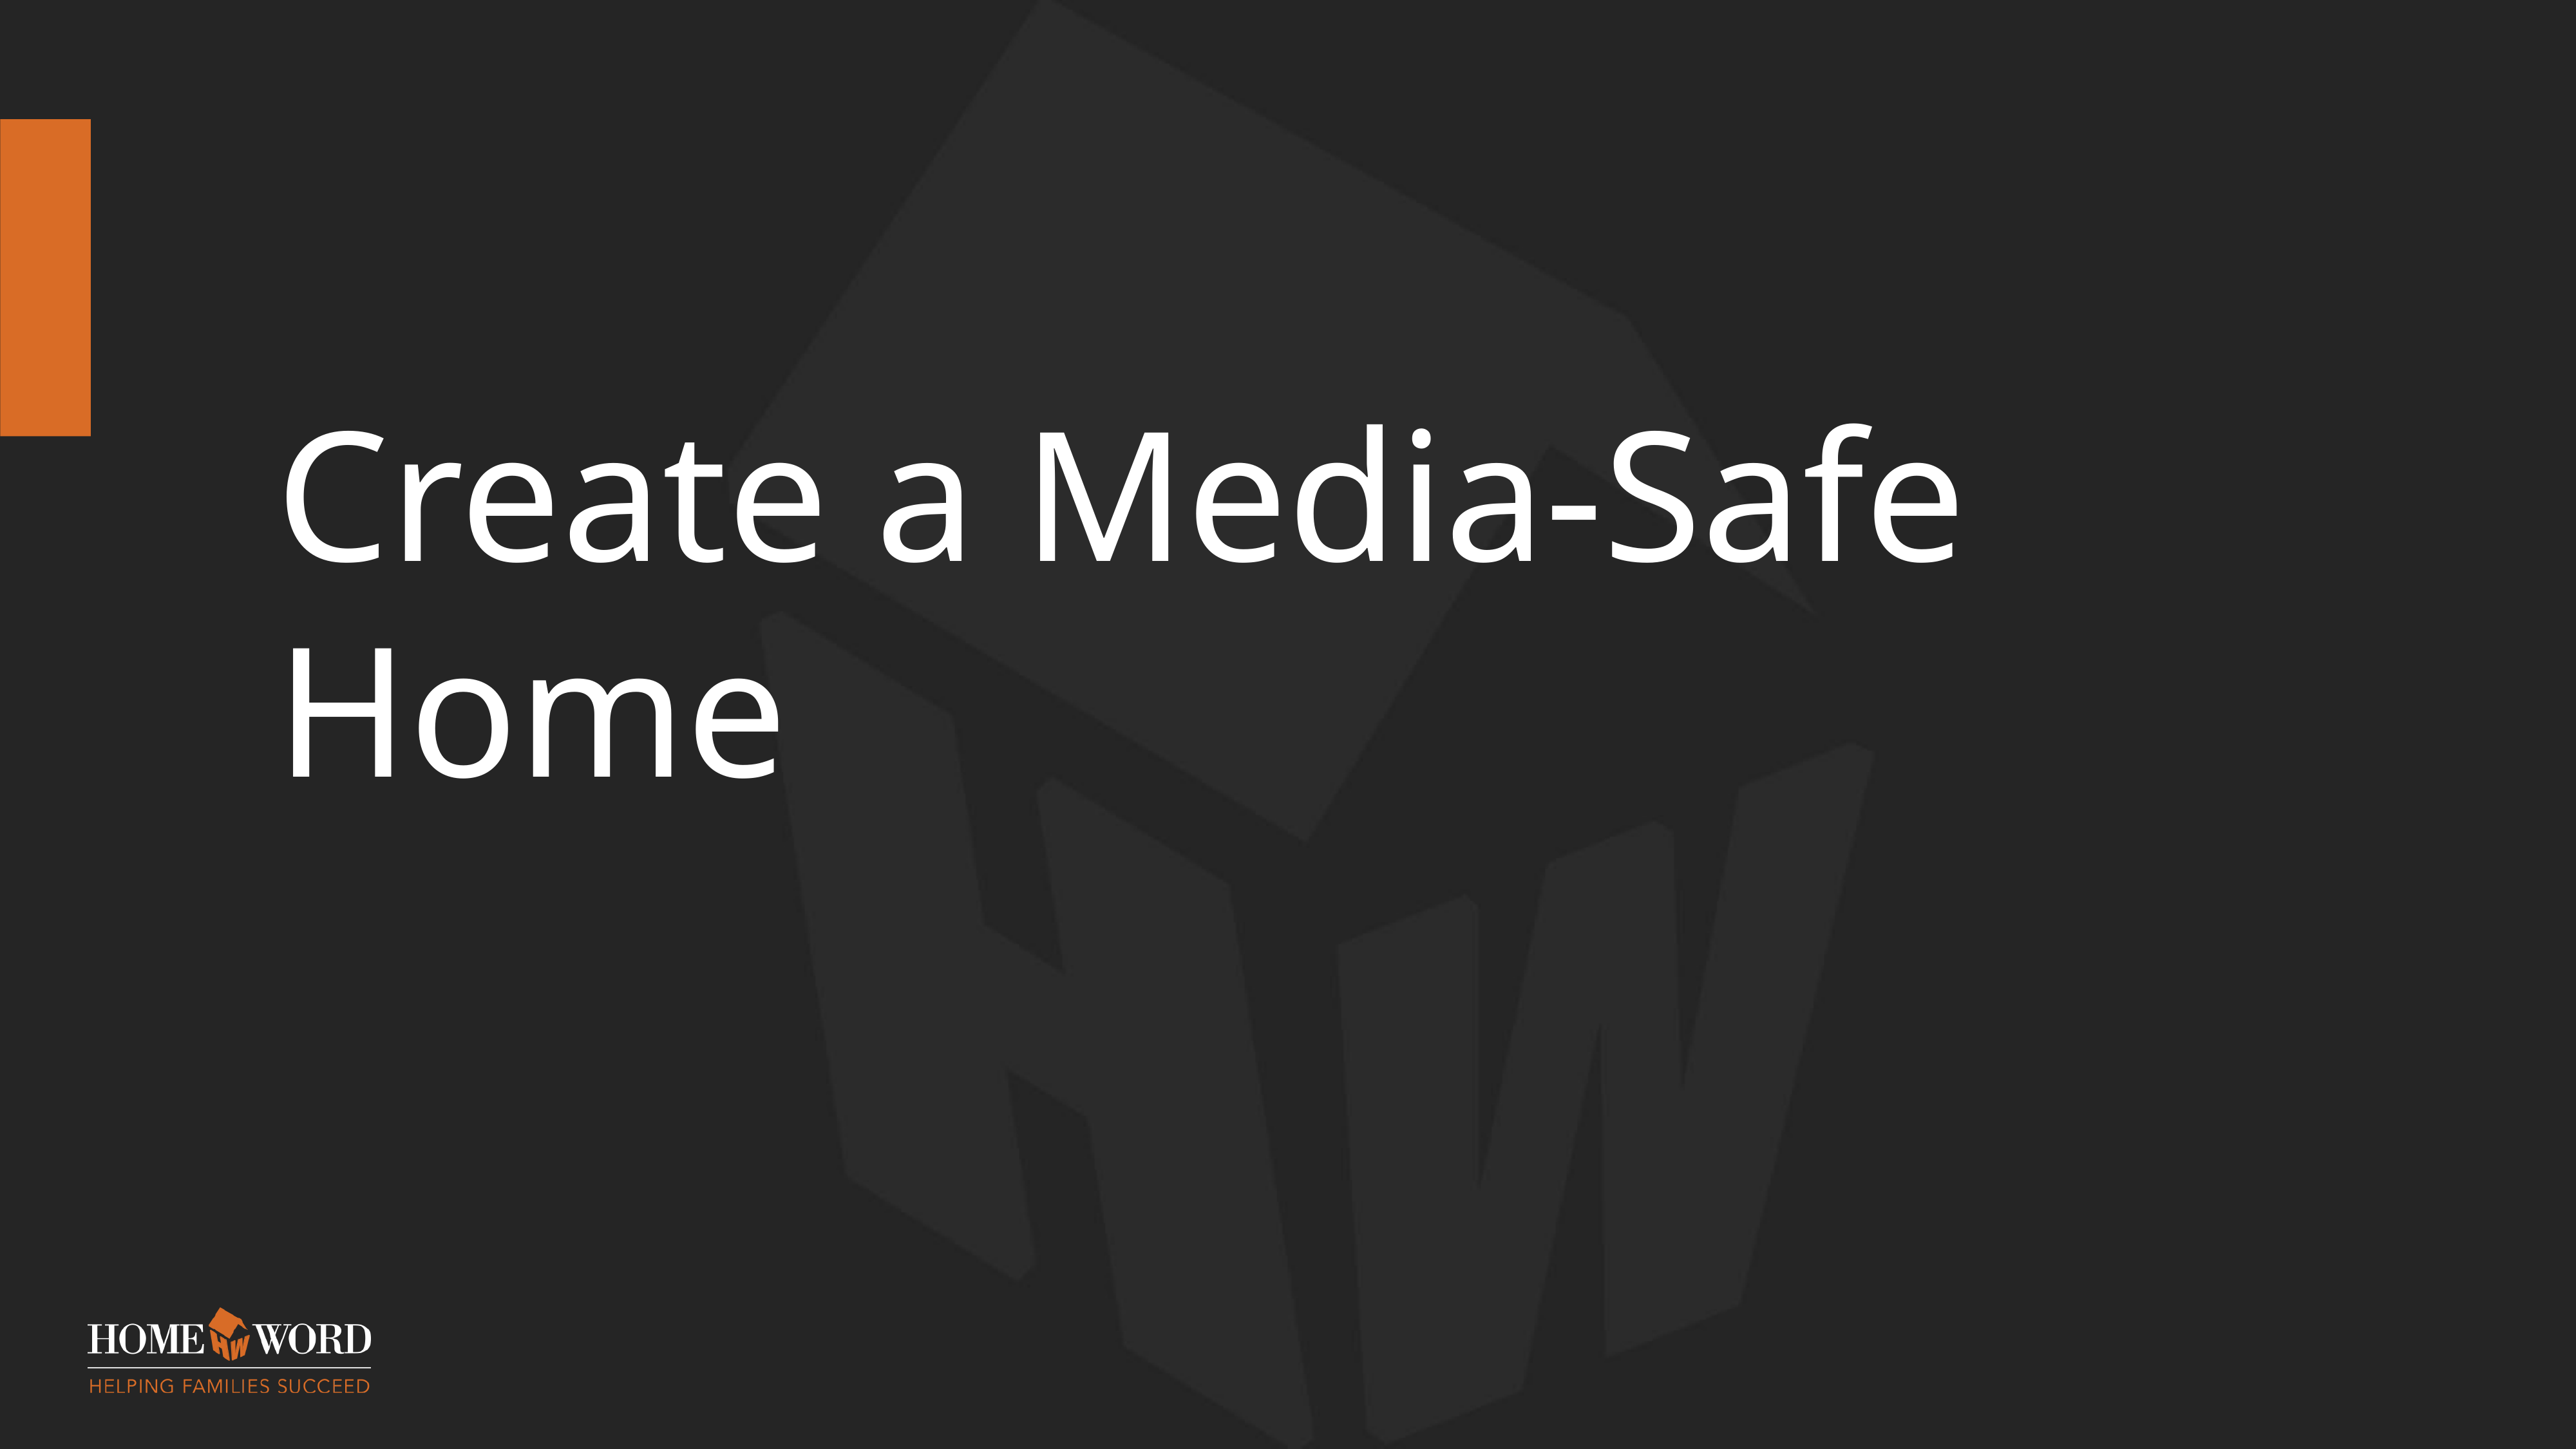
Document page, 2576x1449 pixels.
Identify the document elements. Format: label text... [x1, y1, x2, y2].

title Create a Media-Safe Home [270, 375, 2257, 1074]
picture [0, 0, 2576, 1449]
